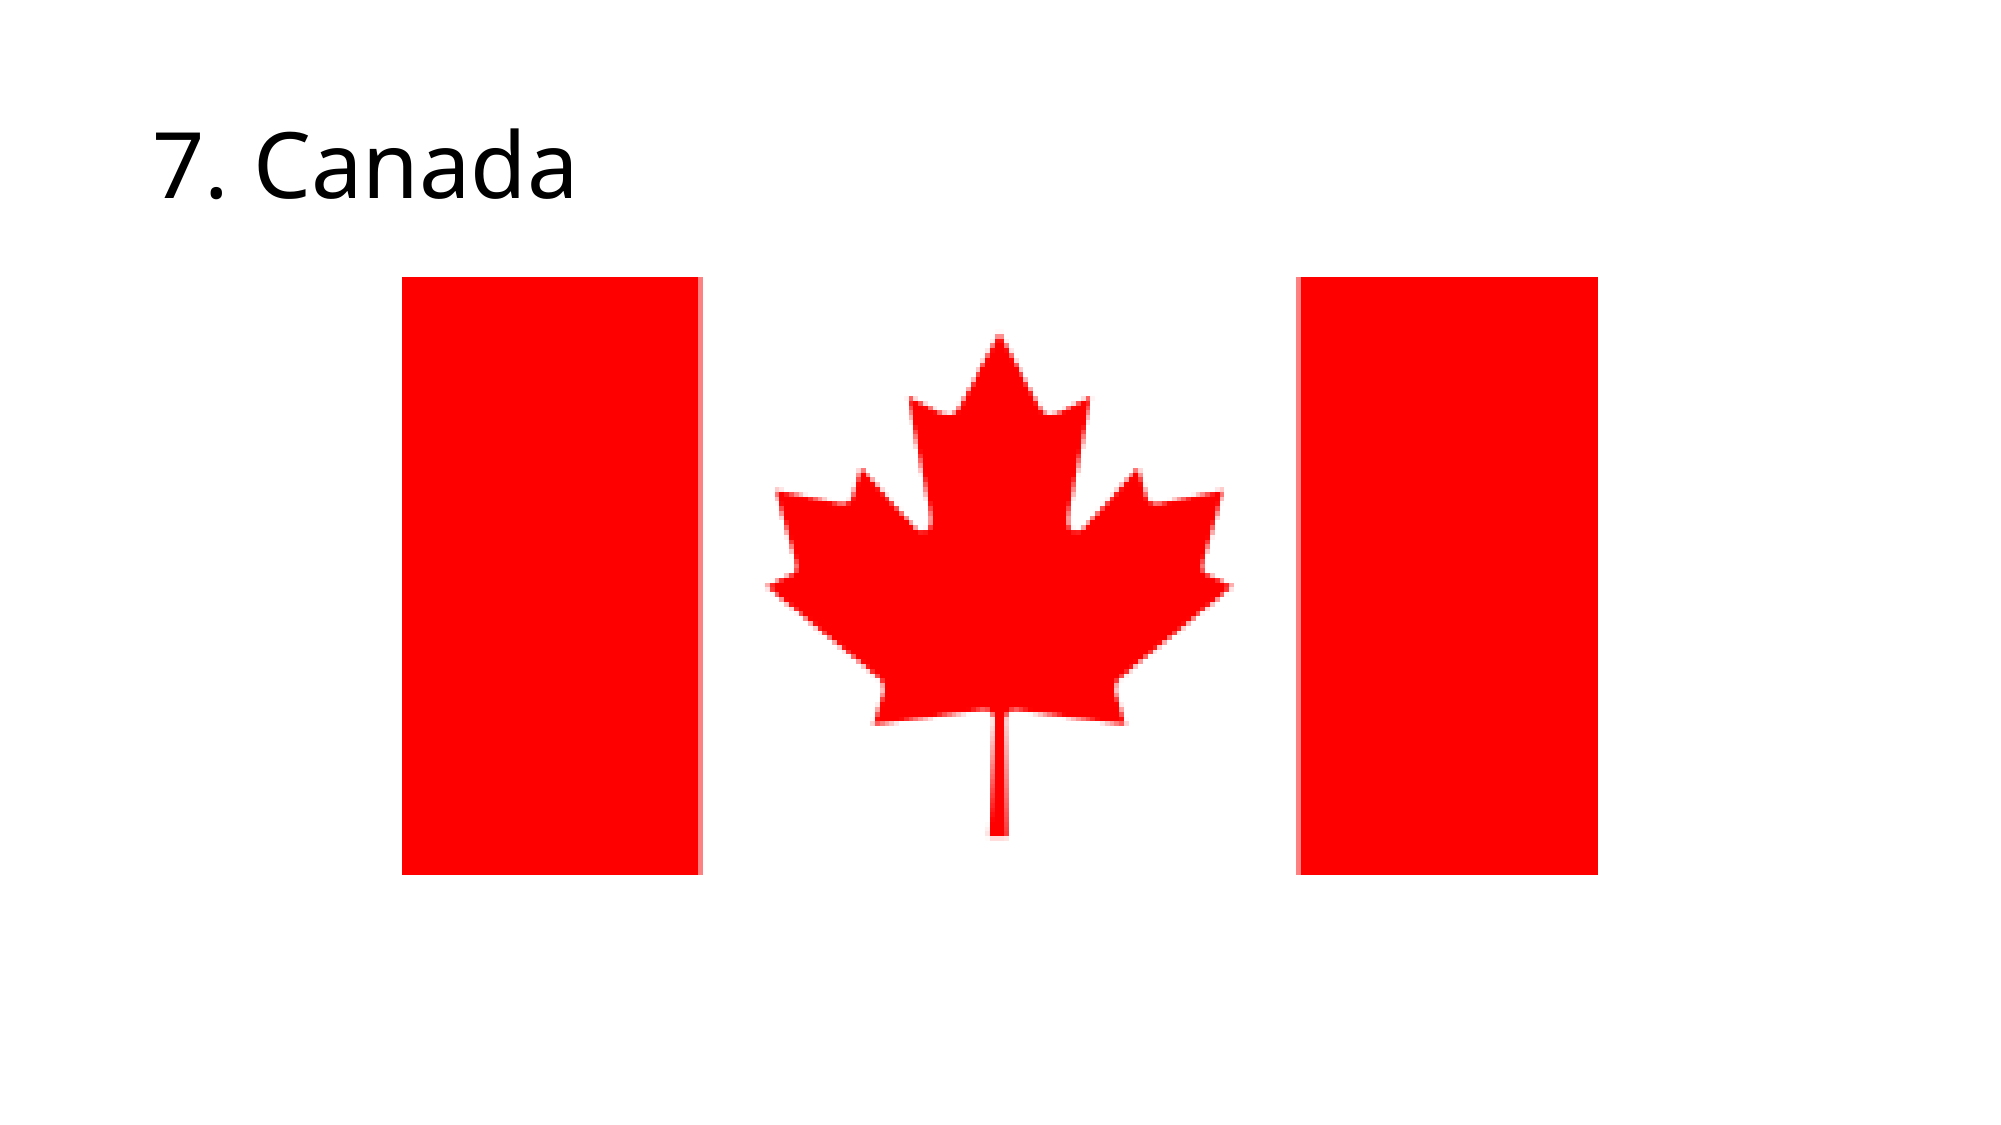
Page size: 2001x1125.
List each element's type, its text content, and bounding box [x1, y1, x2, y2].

title 7. Canada [137, 59, 1863, 278]
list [402, 277, 1598, 875]
